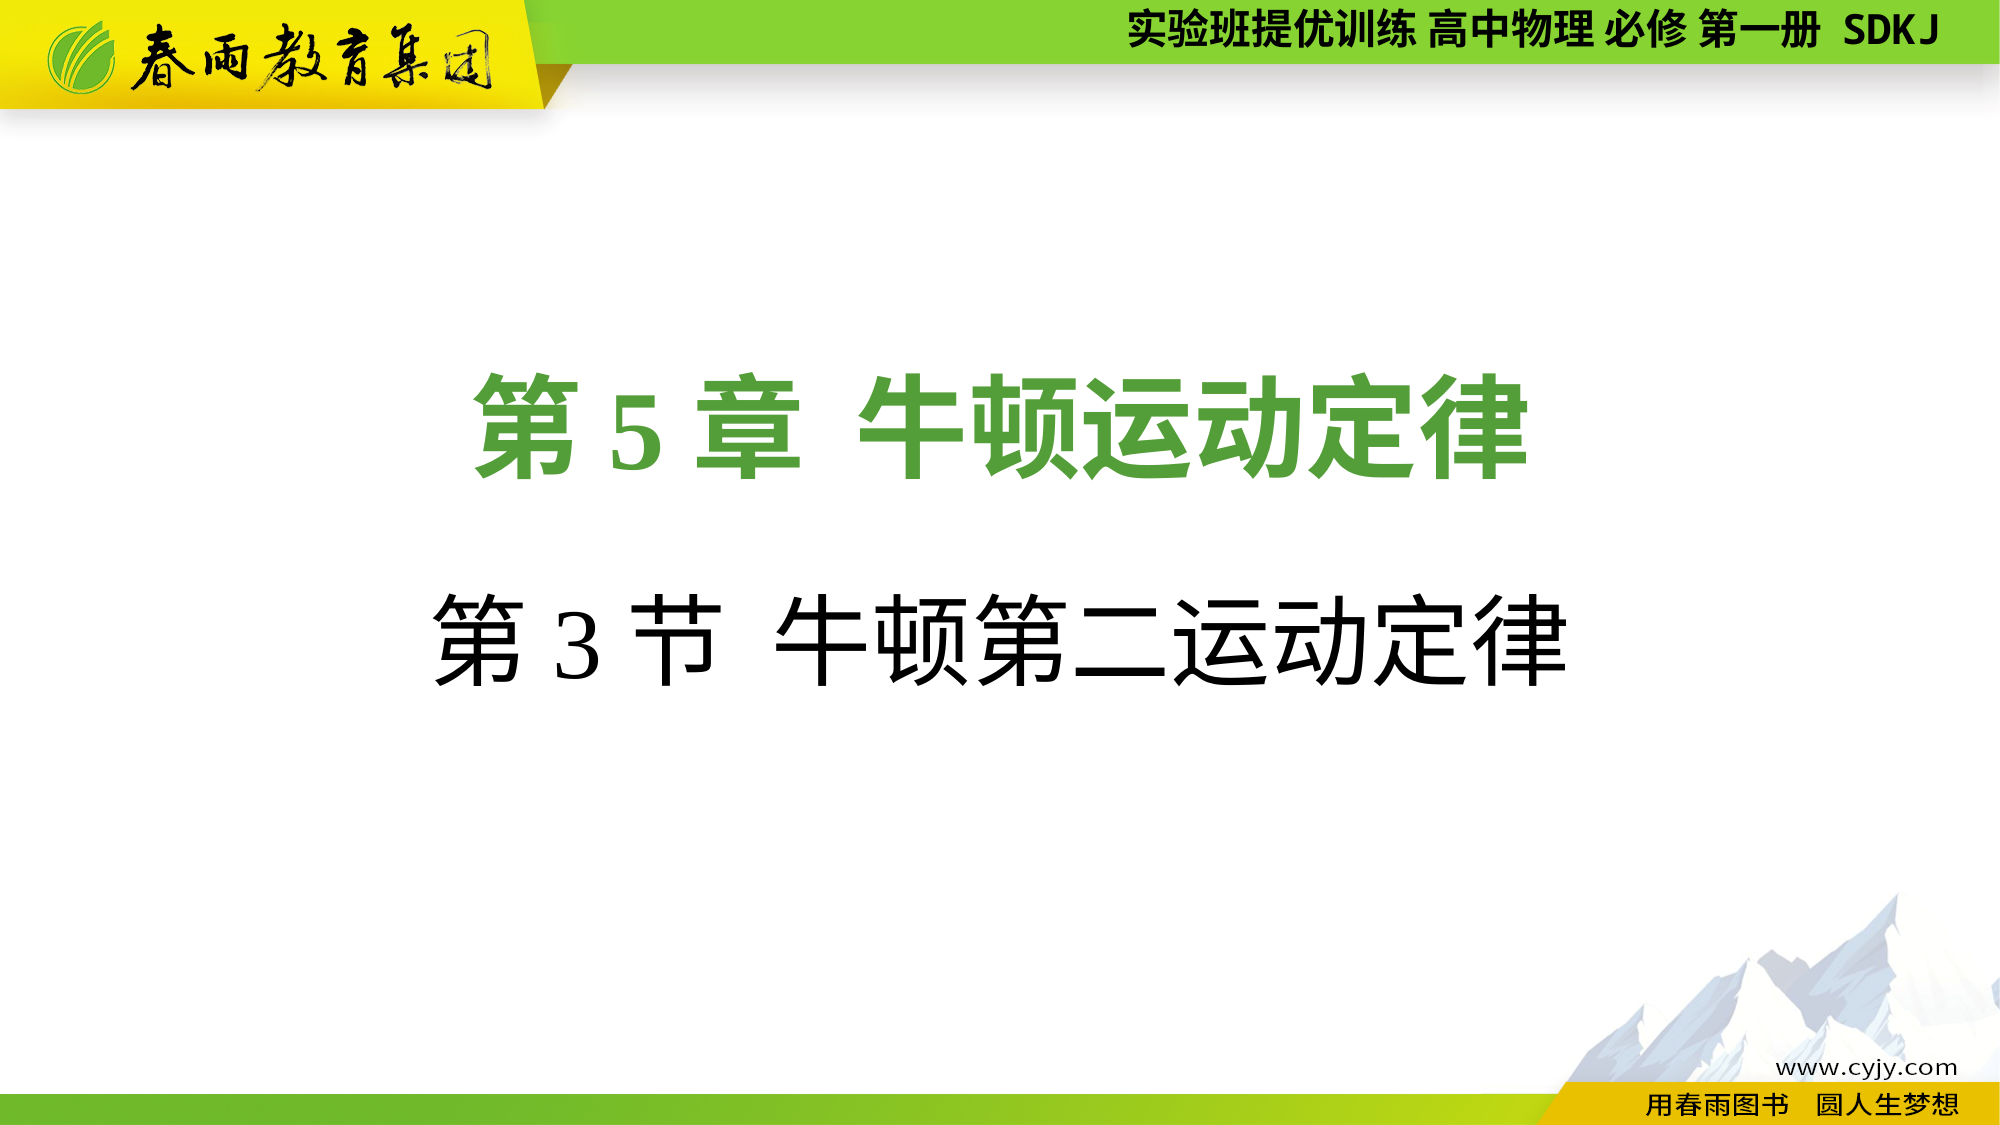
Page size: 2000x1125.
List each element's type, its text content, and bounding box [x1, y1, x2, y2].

picture [0, 0, 2000, 1125]
text_box 第3节 牛顿第二运动定律 [54, 511, 1946, 706]
text_box 第5章 牛顿运动定律 [54, 282, 1946, 500]
